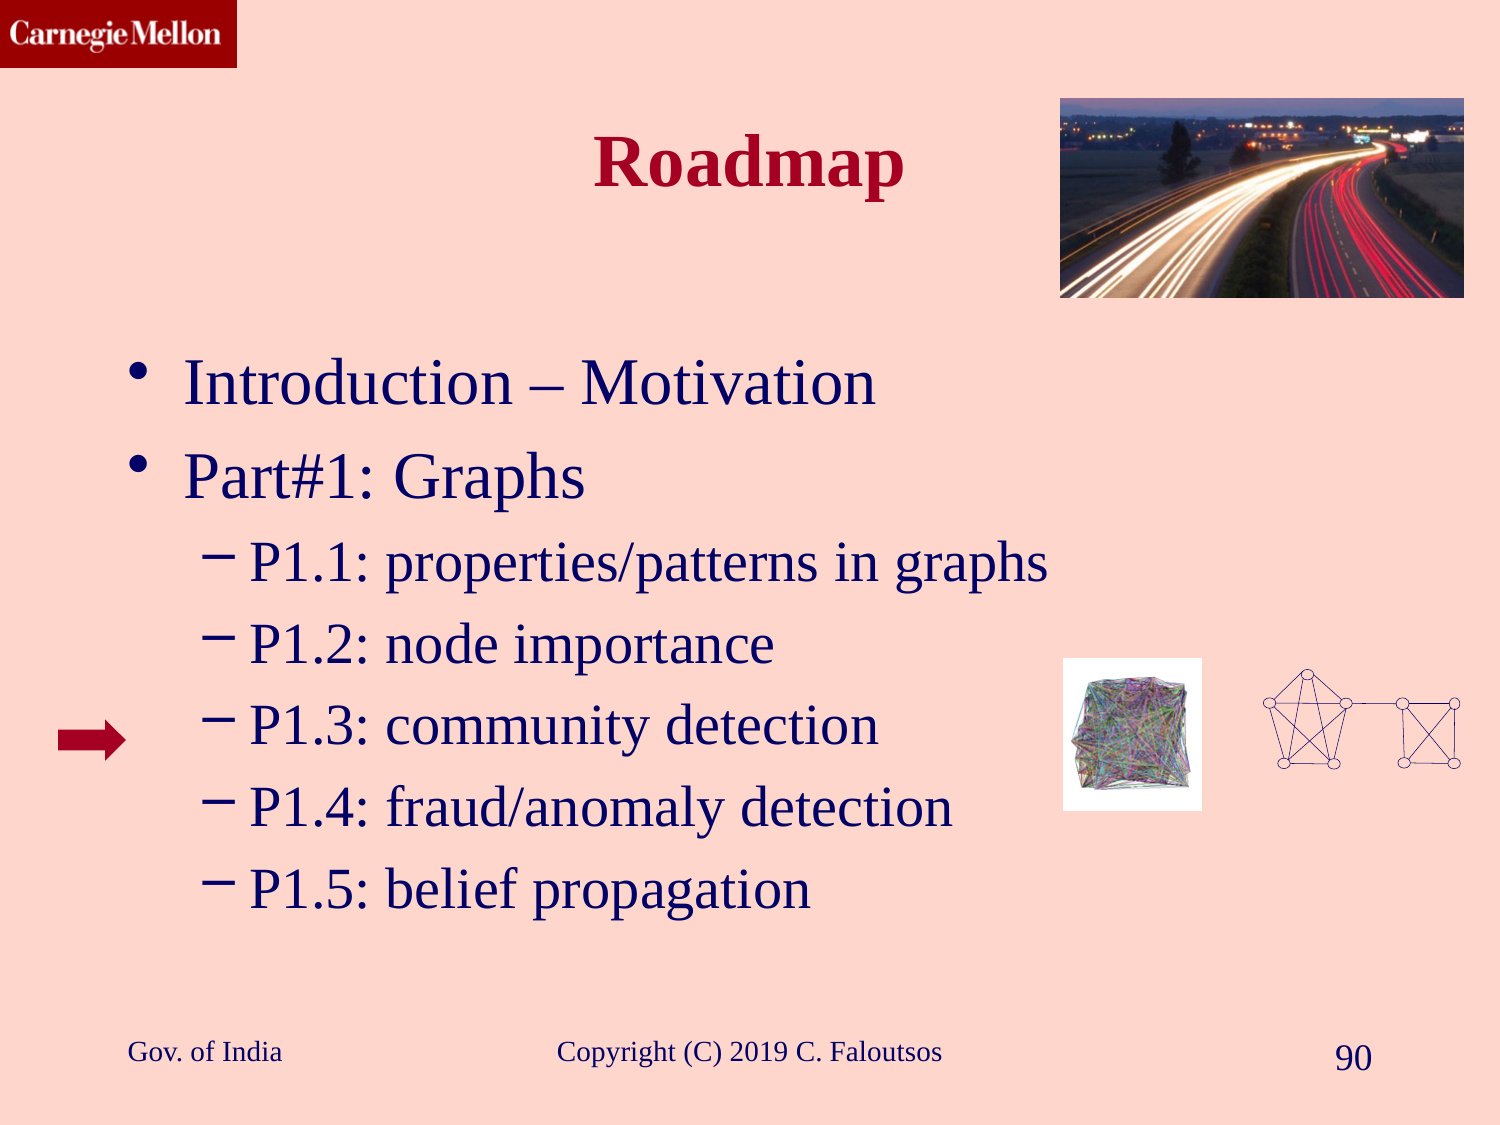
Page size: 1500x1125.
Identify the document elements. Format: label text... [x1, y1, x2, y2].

text_box [58, 719, 126, 761]
footer Copyright (C) 2019 C. Faloutsos [512, 1024, 988, 1101]
slide_number Gov. of India [112, 1024, 426, 1101]
title Roadmap [112, 99, 1058, 213]
picture [1060, 98, 1464, 299]
slide_number 90 [1074, 1024, 1388, 1101]
picture [0, 0, 237, 68]
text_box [1263, 669, 1461, 770]
picture [1063, 658, 1202, 811]
list Introduction – Motivation Part#1: Graphs P1.1: properties/patterns in graphs P1.2: node importance P1.3: community detection P1.4: fraud/anomaly detection P1.5: belief propagation [112, 237, 1388, 1001]
